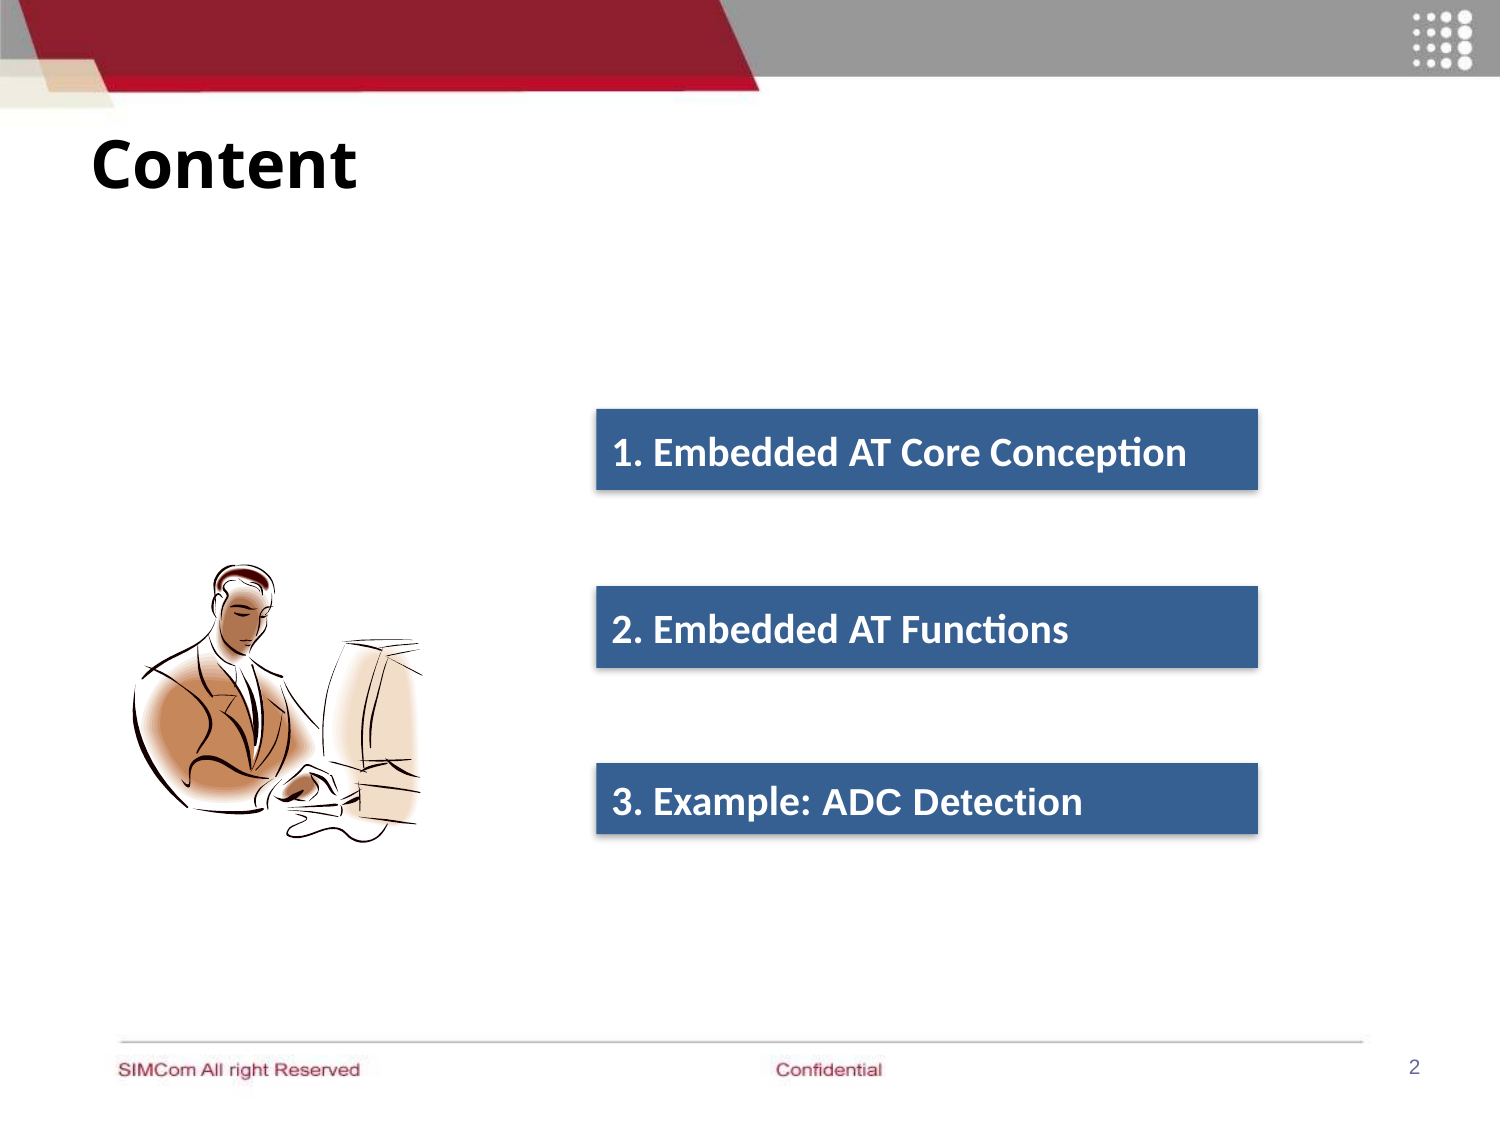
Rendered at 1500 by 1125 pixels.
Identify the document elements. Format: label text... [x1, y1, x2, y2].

picture [0, 0, 1500, 1125]
text_box 2. Embedded AT Functions [596, 586, 1258, 668]
text_box 1. Embedded AT Core Conception [596, 408, 1258, 490]
text_box 3. Example: ADC Detection [596, 763, 1258, 835]
title Content [74, 89, 1426, 233]
